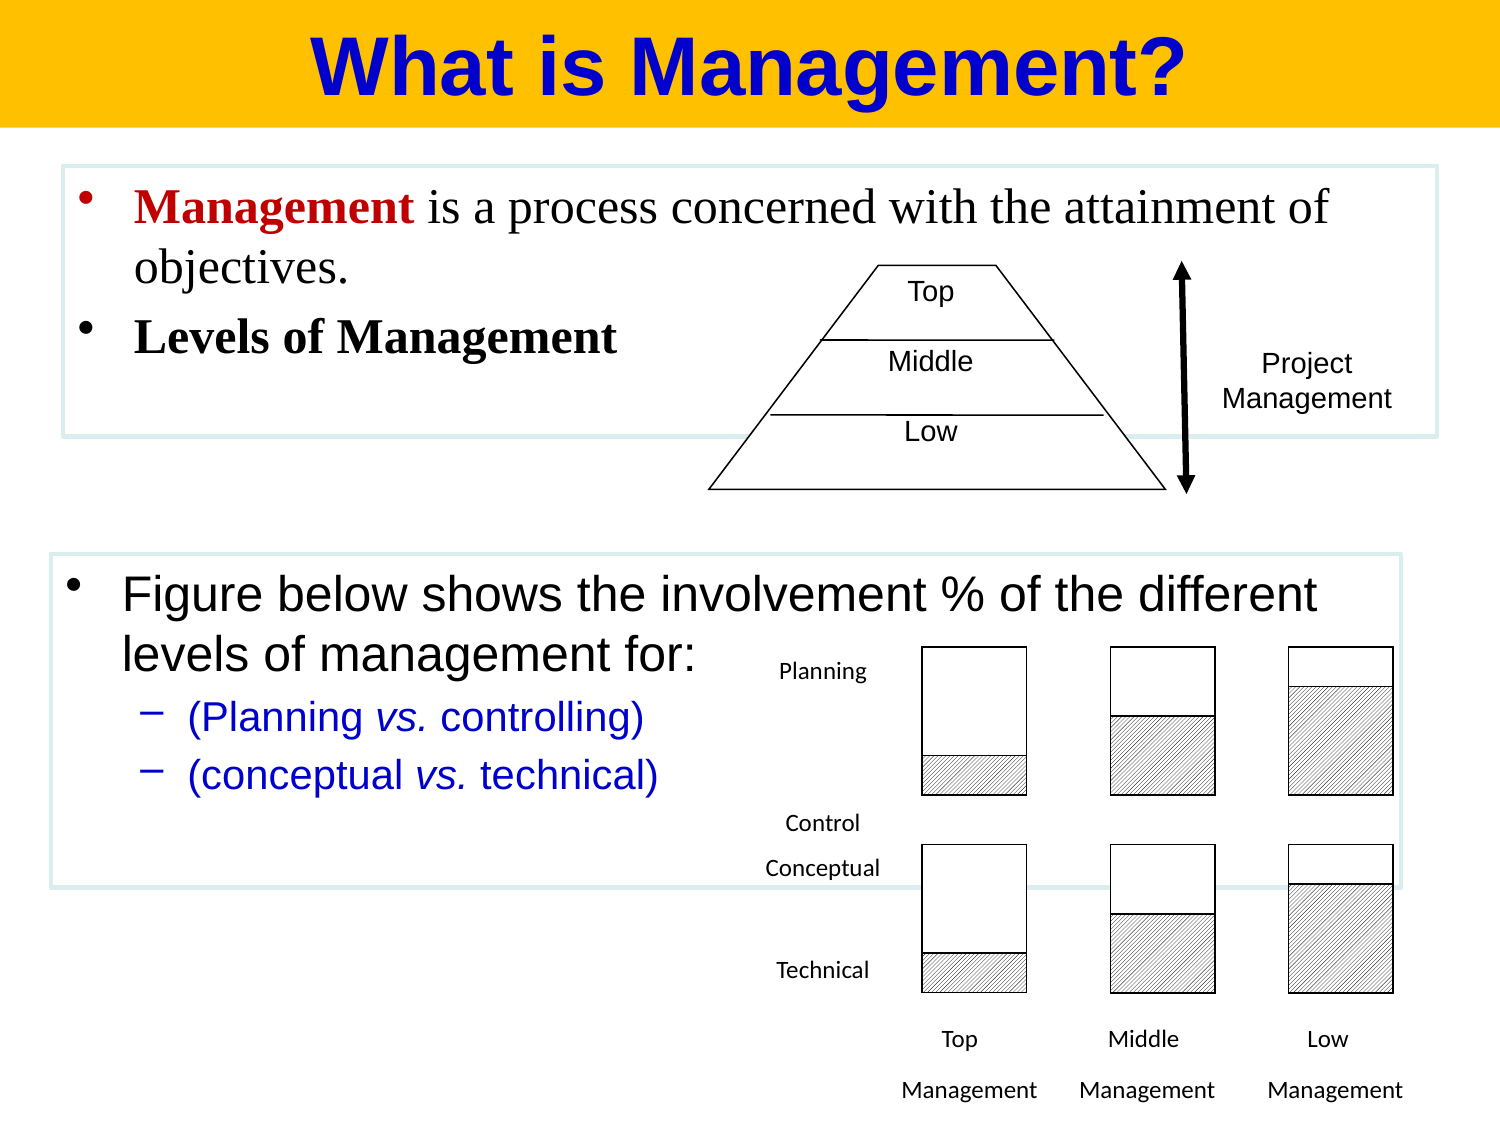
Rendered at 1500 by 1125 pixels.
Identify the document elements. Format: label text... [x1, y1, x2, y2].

text_box Figure below shows the involvement % of the different levels of management for: (Planning vs. controlling) (conceptual vs. technical) [49, 552, 1403, 890]
text_box What is Management? [0, 0, 1500, 128]
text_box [708, 260, 1409, 495]
list Management is a process concerned with the attainment of objectives. Levels of Management [61, 164, 1439, 439]
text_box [754, 646, 1425, 1092]
